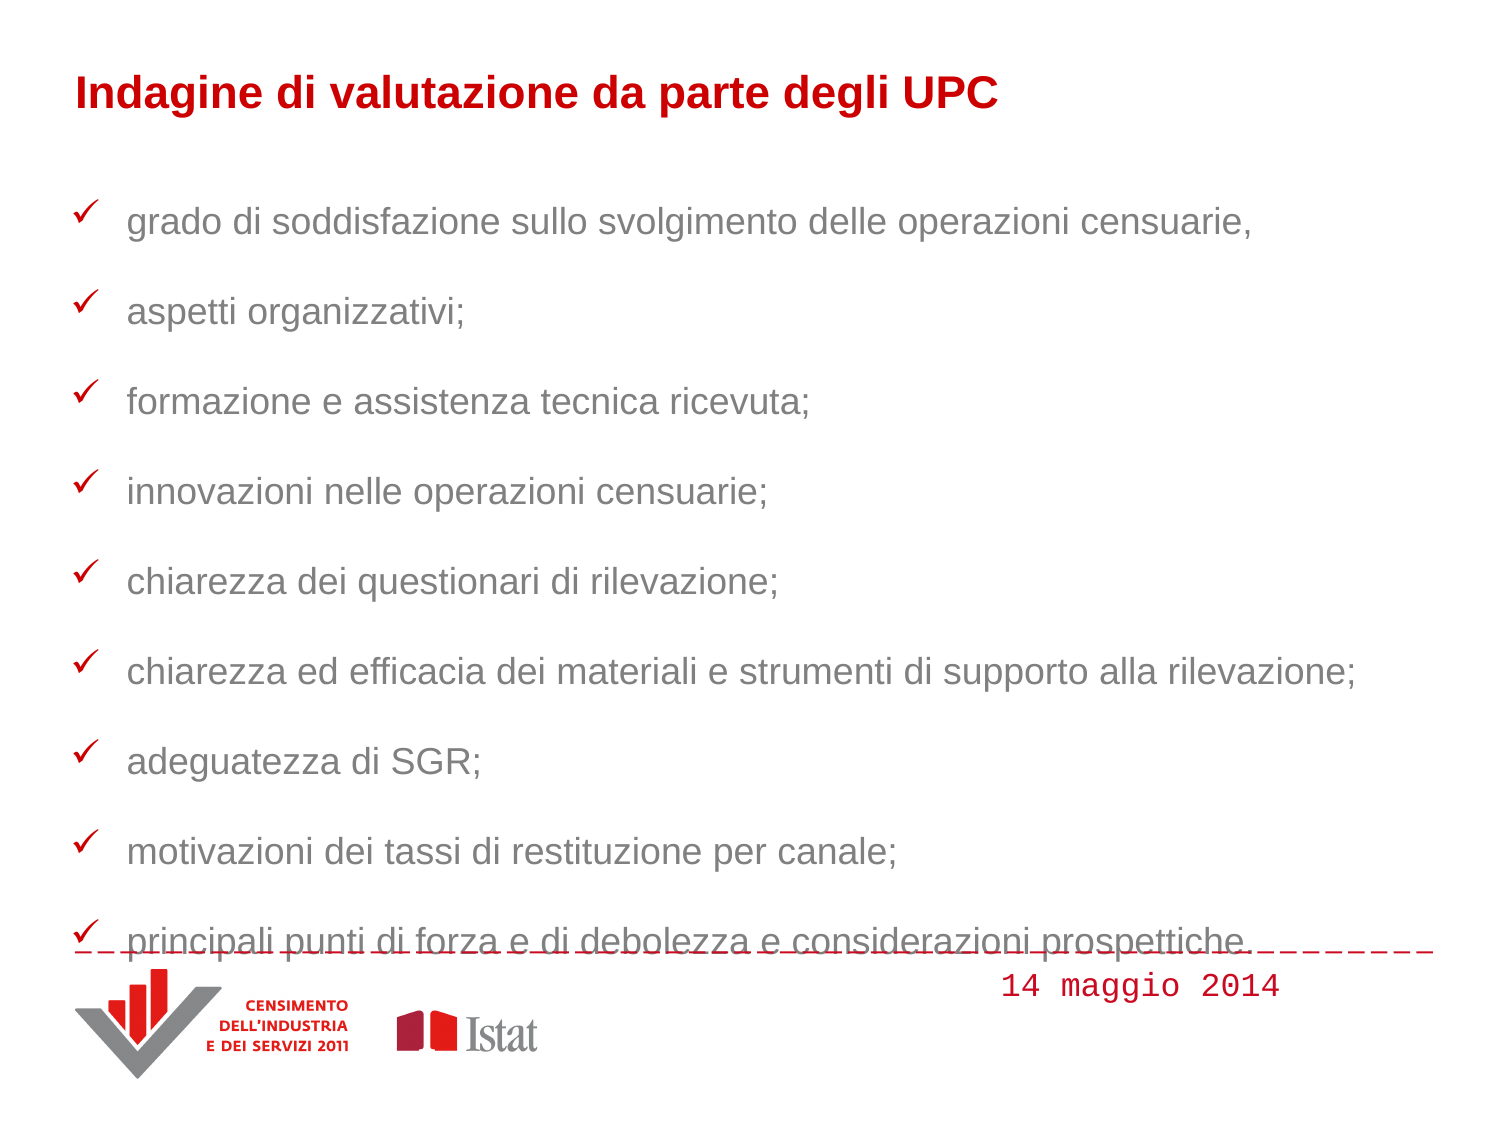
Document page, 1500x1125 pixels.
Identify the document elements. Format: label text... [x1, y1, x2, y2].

text_box Indagine di valutazione da parte degli UPC [75, 54, 1162, 125]
picture [74, 969, 538, 1082]
text_box grado di soddisfazione sullo svolgimento delle operazioni censuarie, aspetti organizzativi; formazione e assistenza tecnica ricevuta; innovazioni nelle operazioni censuarie; chiarezza dei questionari di rilevazione; chiarezza ed efficacia dei materiali e strumenti di supporto alla rilevazione; adeguatezza di SGR; motivazioni dei tassi di restituzione per canale; principali punti di forza e di debolezza e considerazioni prospettiche. [70, 152, 1432, 950]
text_box 14 maggio 2014 [986, 955, 1471, 1011]
